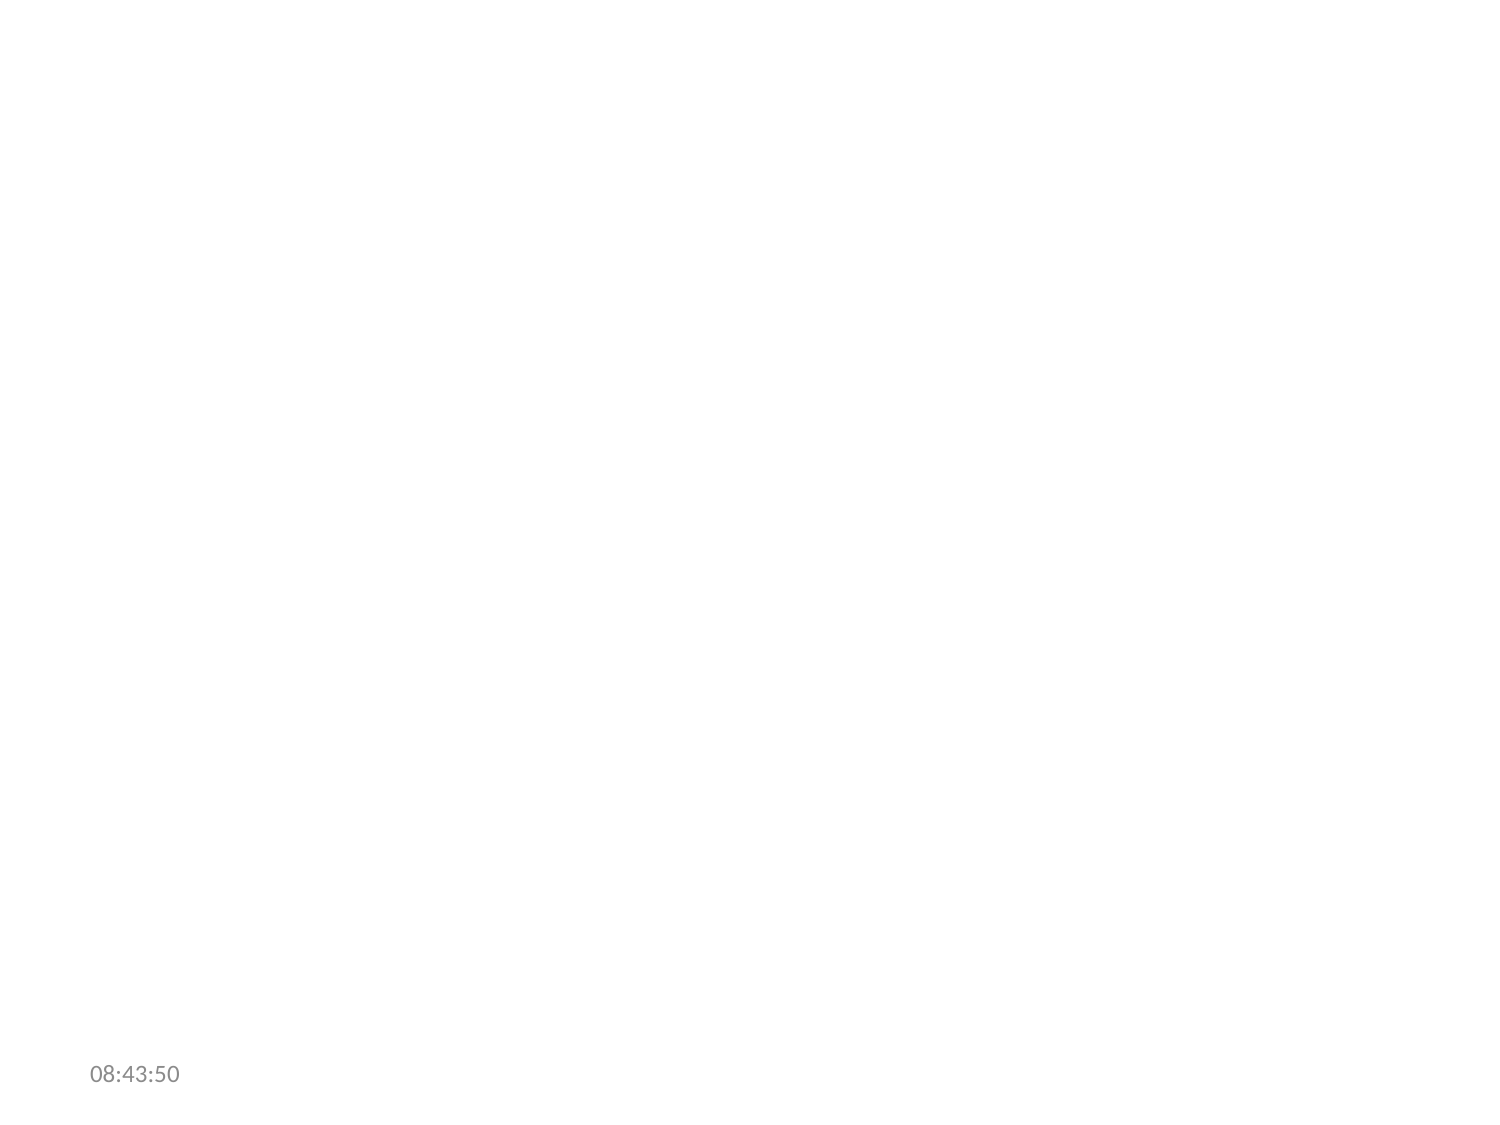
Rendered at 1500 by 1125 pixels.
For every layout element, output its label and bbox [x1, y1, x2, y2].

slide_number [75, 1042, 425, 1103]
